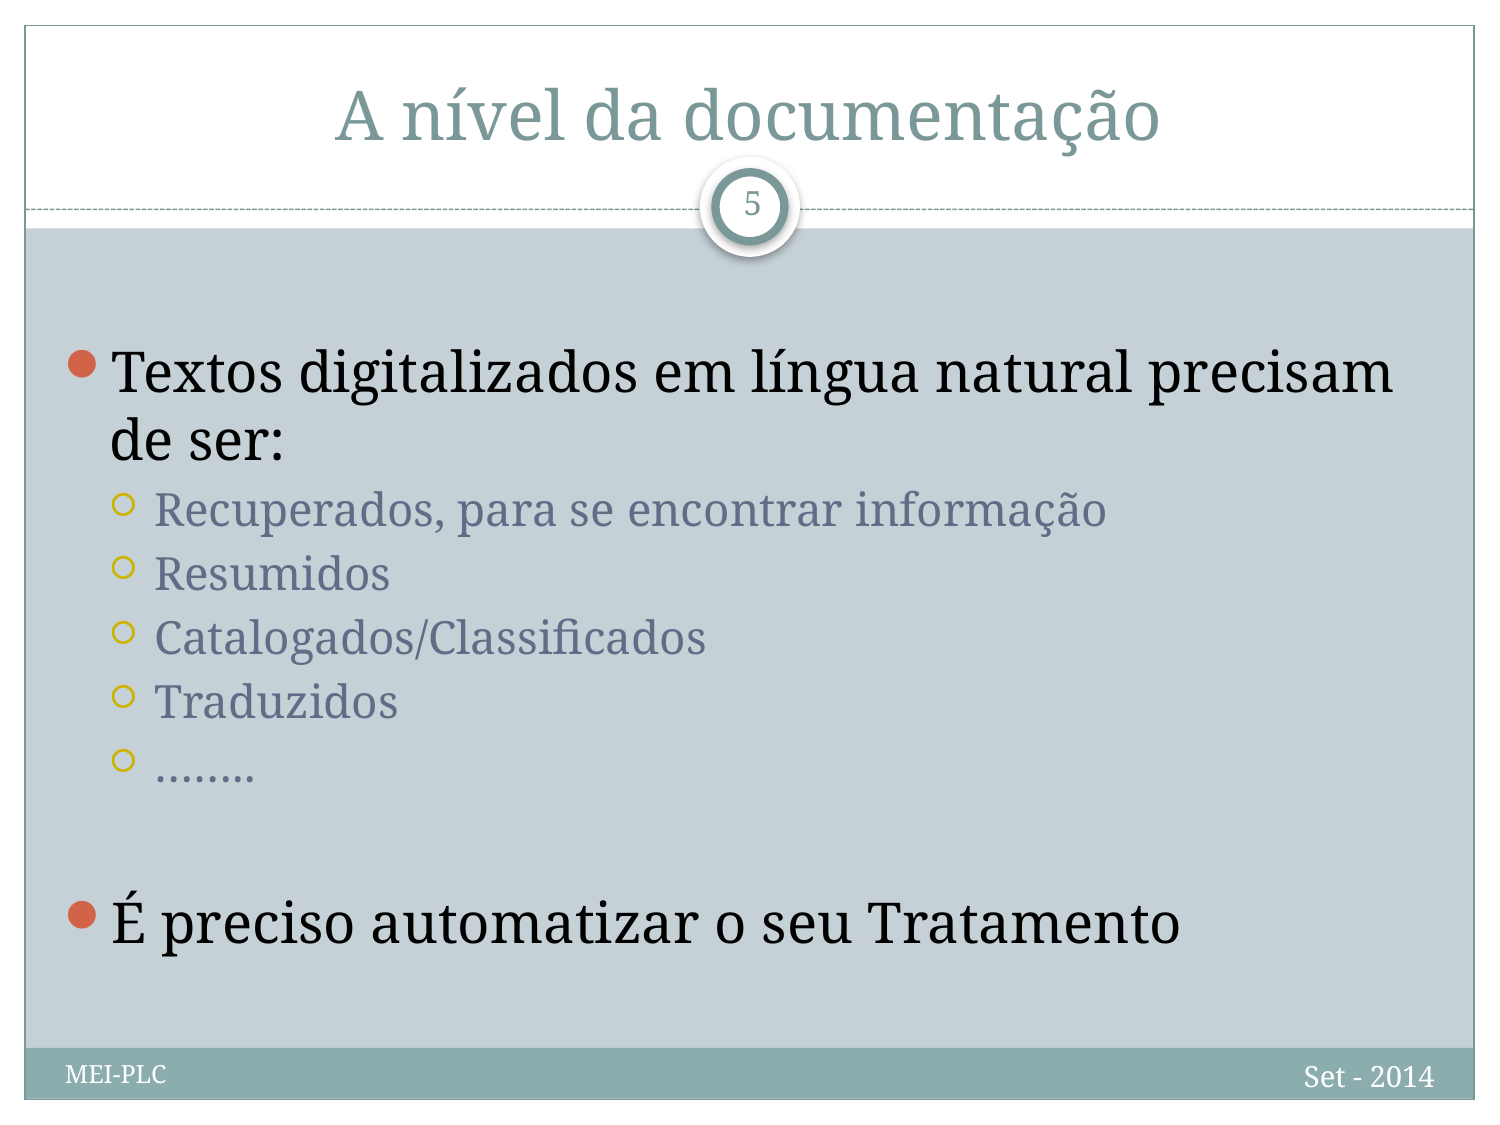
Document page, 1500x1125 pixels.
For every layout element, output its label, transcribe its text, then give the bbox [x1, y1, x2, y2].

footer MEI-PLC [50, 1051, 638, 1112]
title A nível da documentação [49, 37, 1450, 162]
slide_number Set - 2014 [950, 1050, 1450, 1111]
list Textos digitalizados em língua natural precisam de ser: Recuperados, para se encontrar informação Resumidos Catalogados/Classificados Traduzidos …….. É preciso automatizar o seu Tratamento [49, 250, 1445, 1001]
slide_number 6 [715, 168, 791, 241]
